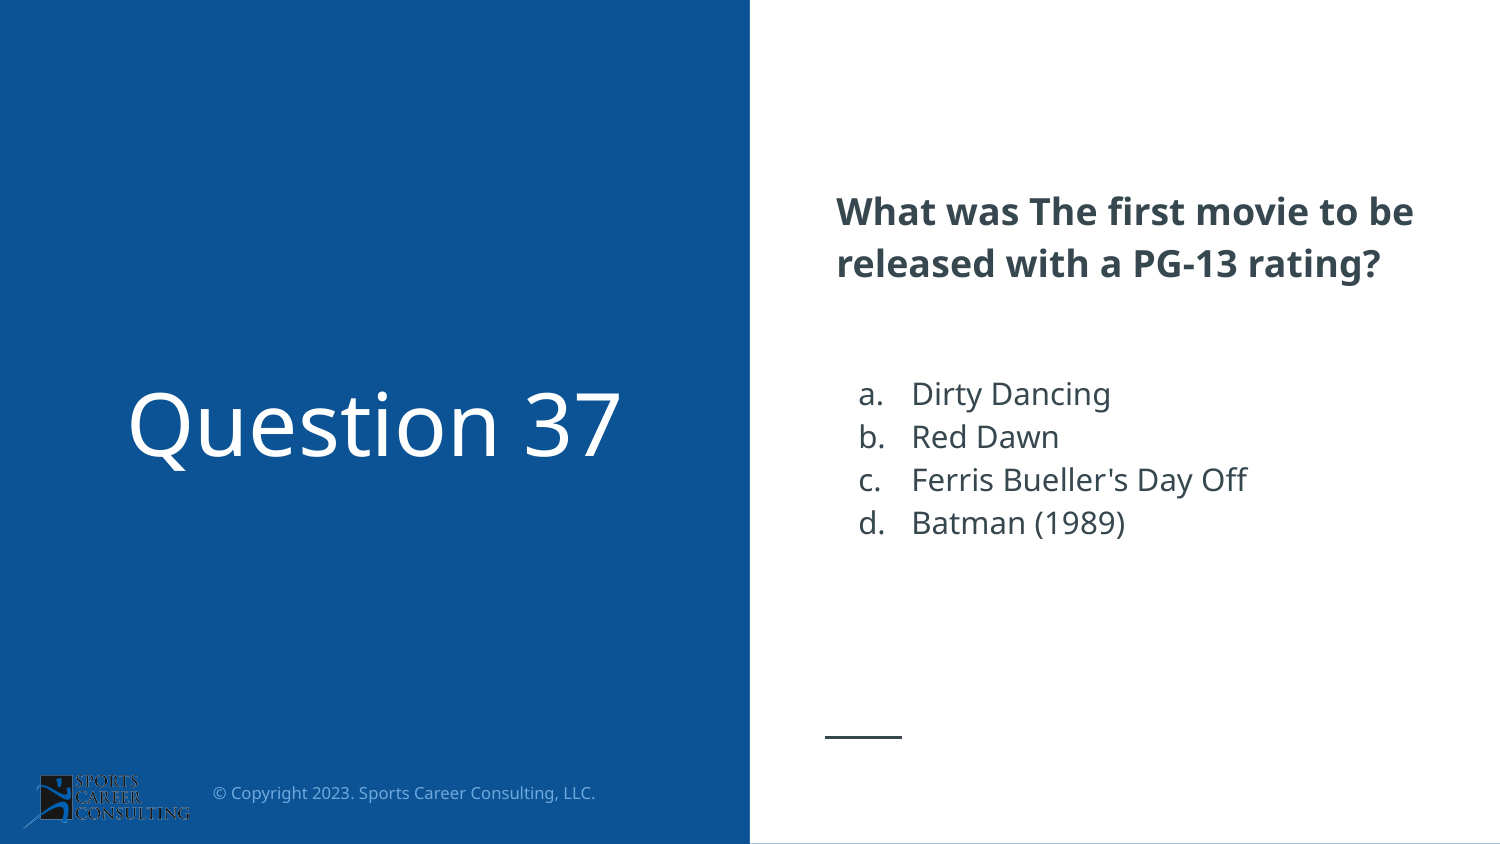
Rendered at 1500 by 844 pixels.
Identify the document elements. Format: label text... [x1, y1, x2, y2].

title Question 37 [43, 298, 708, 546]
text_box © Copyright 2023. Sports Career Consulting, LLC. [197, 767, 750, 838]
picture [22, 774, 190, 829]
list What was The first movie to be released with a PG-13 rating? Dirty Dancing Red Dawn Ferris Bueller's Day Off Batman (1989) [821, 118, 1486, 725]
